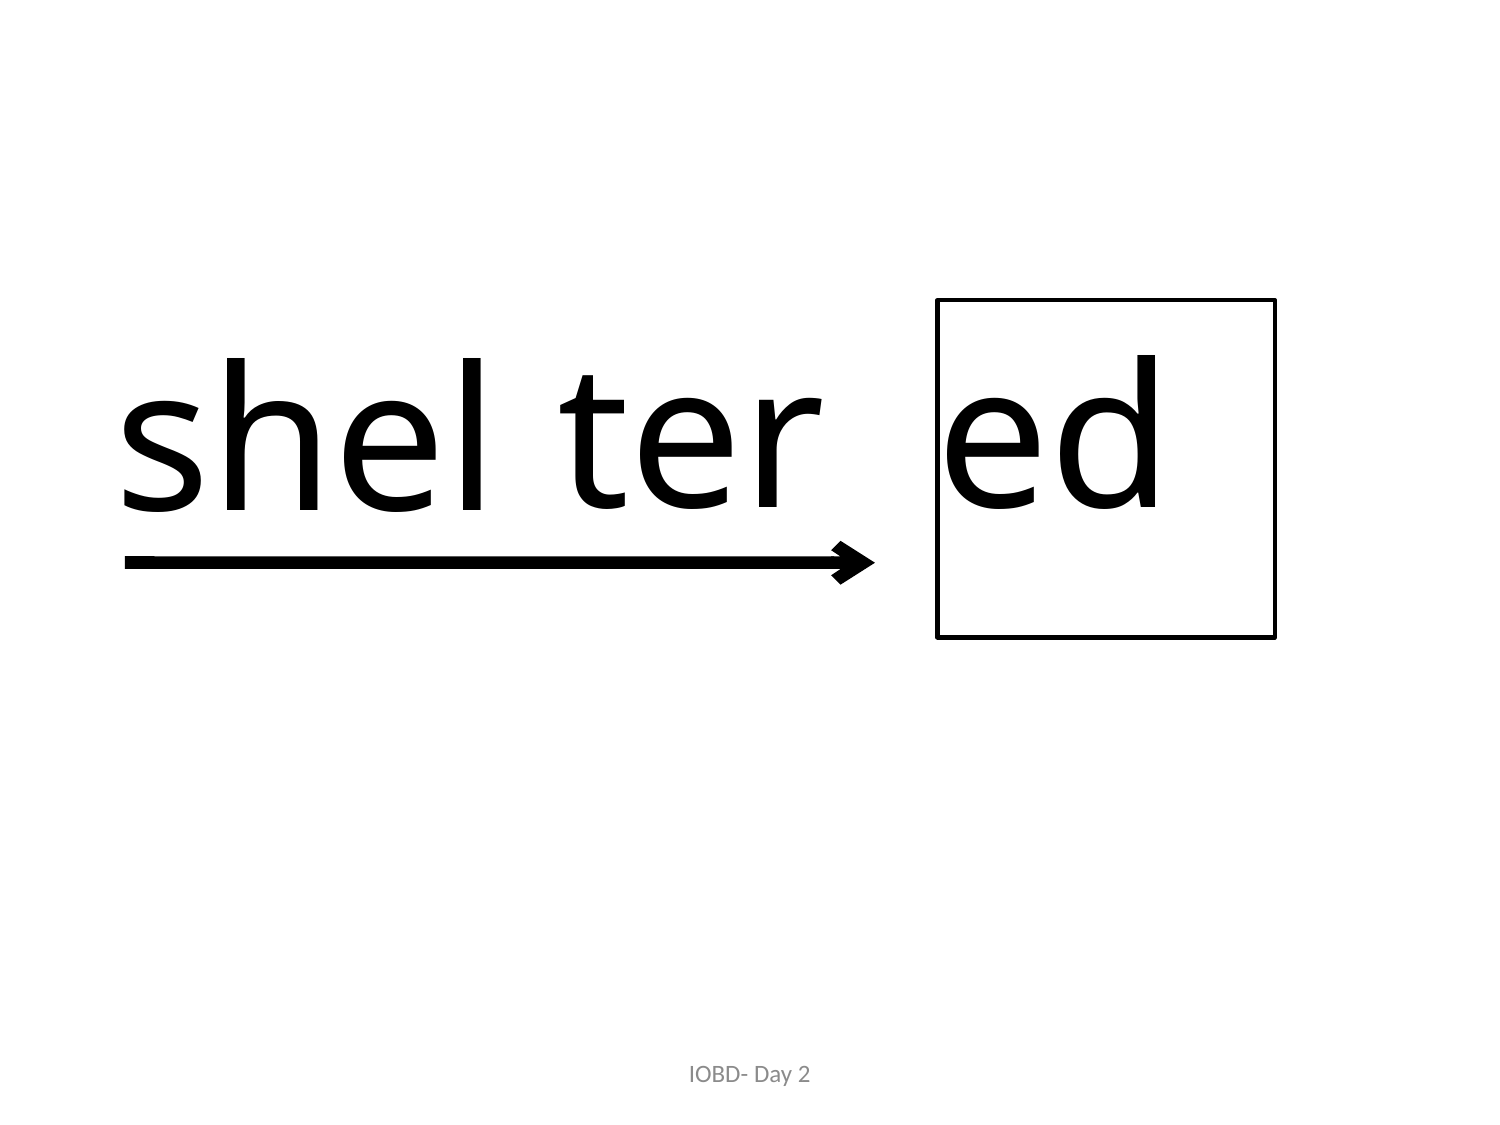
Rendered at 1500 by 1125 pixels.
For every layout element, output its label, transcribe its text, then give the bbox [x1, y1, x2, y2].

text_box ed [922, 299, 1188, 555]
text_box [935, 298, 1277, 640]
footer IOBD- Day 2 [512, 1042, 988, 1103]
text_box shel [99, 302, 611, 558]
text_box ter [543, 299, 886, 555]
